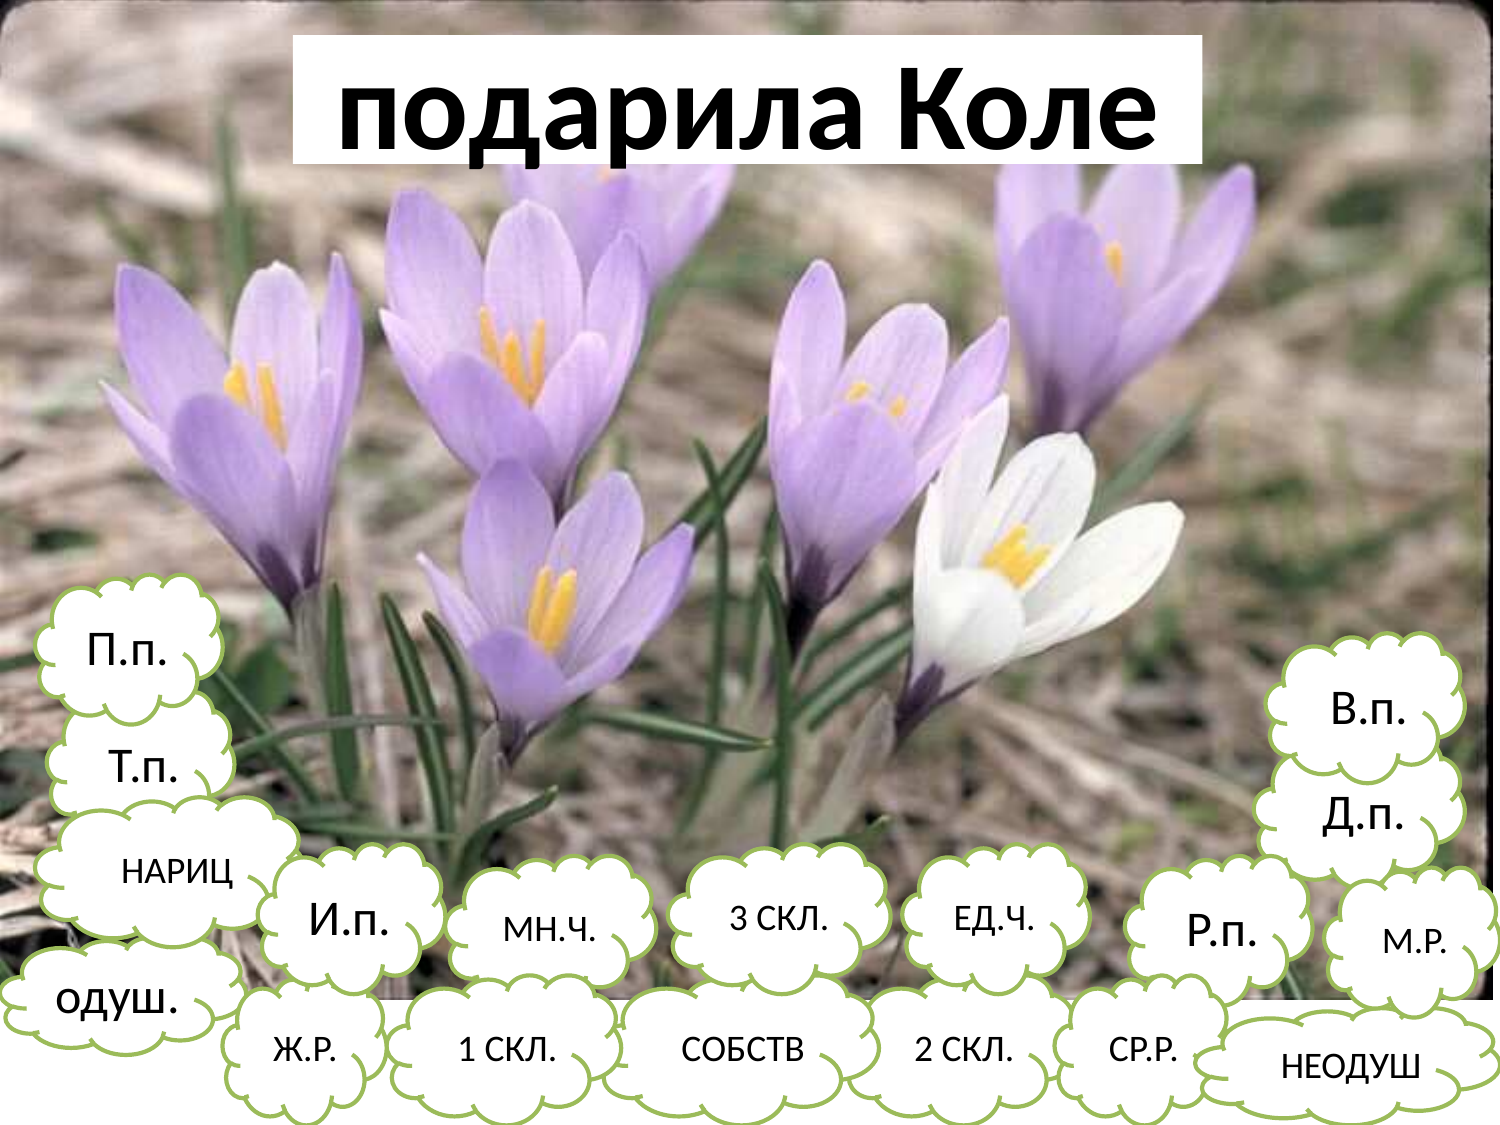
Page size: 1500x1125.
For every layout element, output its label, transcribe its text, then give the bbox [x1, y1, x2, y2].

text_box 2 СКЛ. [847, 1008, 1069, 1125]
text_box одуш. [3, 1008, 236, 1058]
text_box СР.Р. [1052, 1008, 1229, 1125]
text_box СОБСТВ [601, 1008, 882, 1125]
text_box М.Р. [1391, 1008, 1437, 1020]
text_box 1 СКЛ. [387, 1008, 624, 1125]
text_box Ж.Р. [220, 1008, 389, 1125]
text_box НЕОДУШ [1193, 1008, 1500, 1125]
text_box М.Р. [1496, 899, 1500, 961]
picture [0, 0, 1493, 1000]
